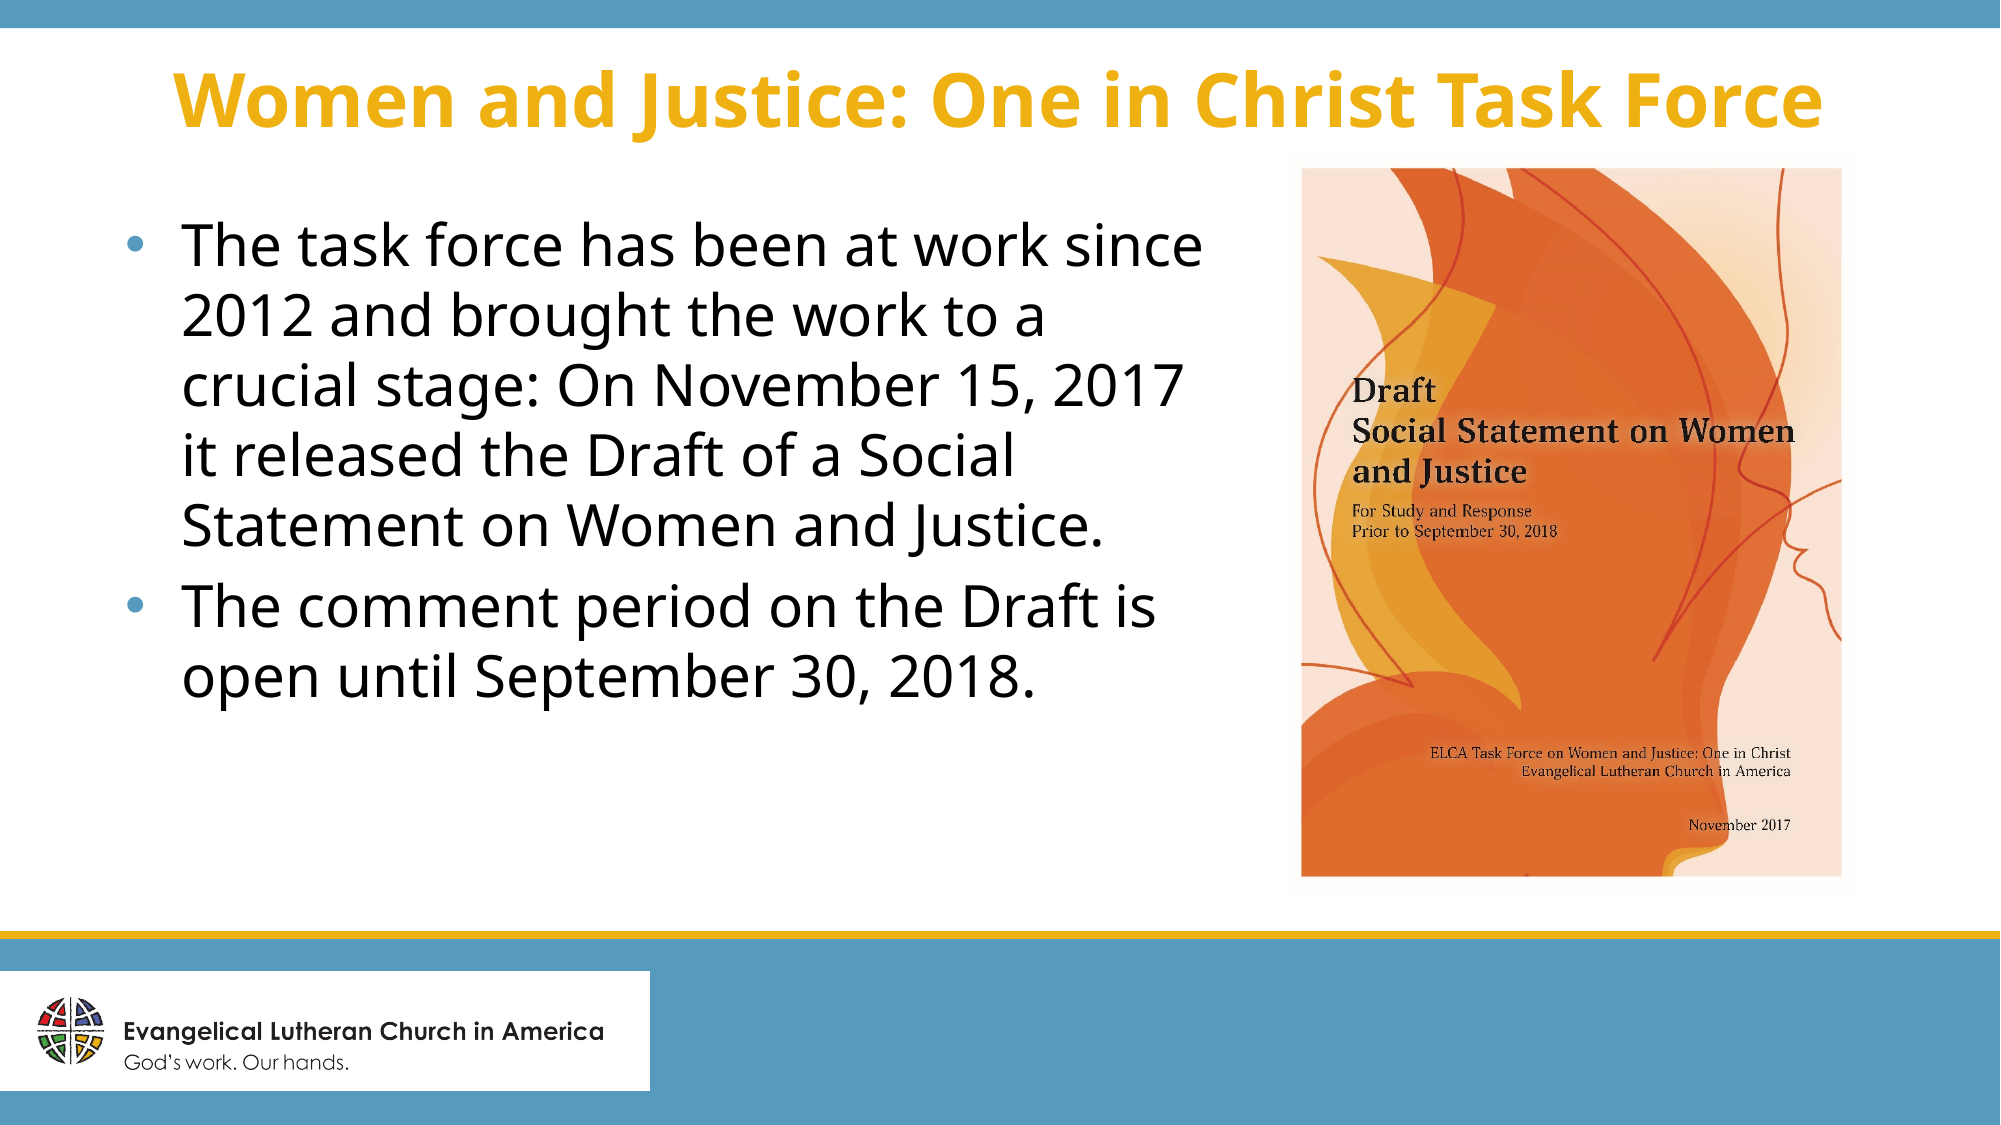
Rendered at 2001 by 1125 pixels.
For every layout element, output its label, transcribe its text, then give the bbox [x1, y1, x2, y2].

picture [37, 997, 603, 1071]
picture [1284, 151, 1858, 893]
list The task force has been at work since 2012 and brought the work to a crucial stage: On November 15, 2017 it released the Draft of a Social Statement on Women and Justice. The comment period on the Draft is open until September 30, 2018. [125, 200, 1228, 905]
title Women and Justice: One in Christ Task Force [125, 45, 1875, 170]
